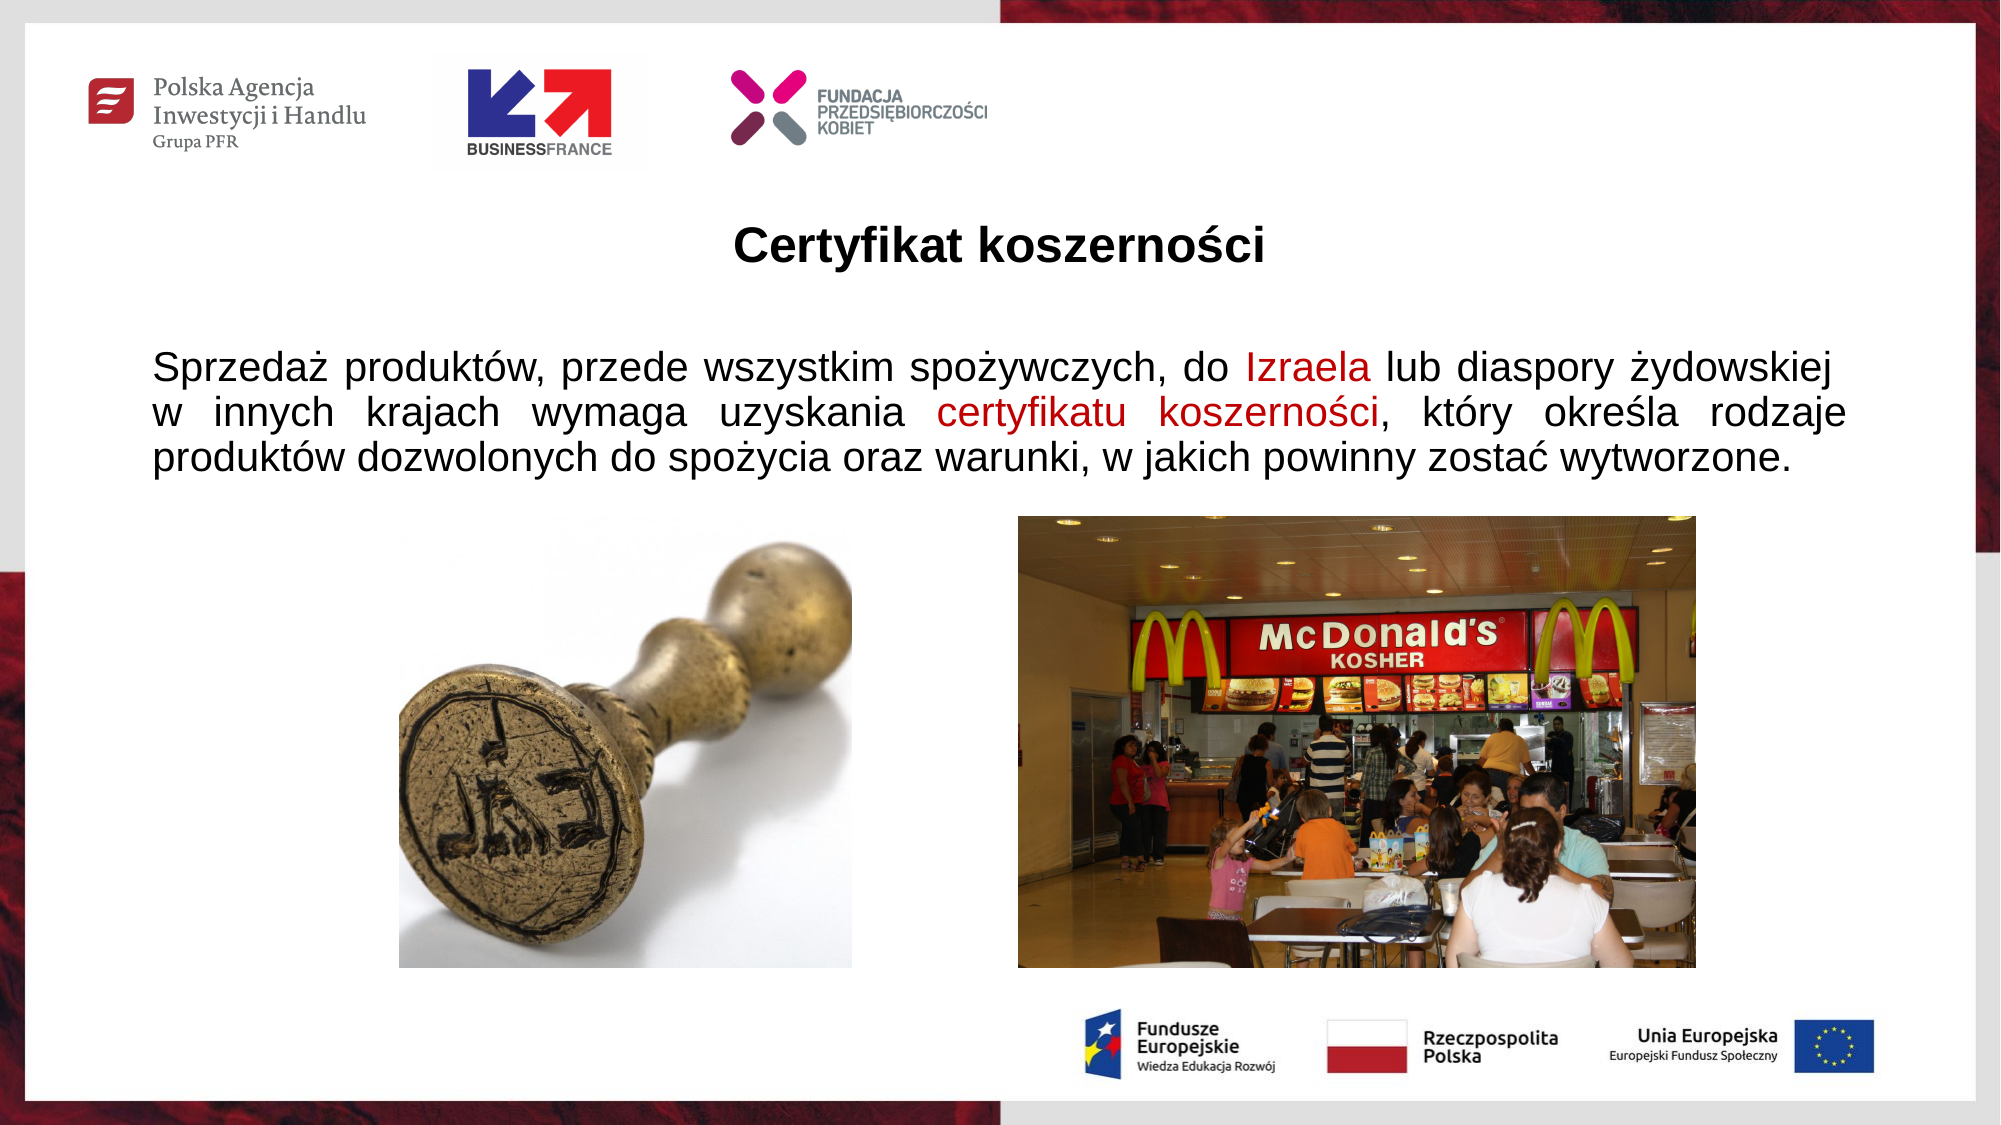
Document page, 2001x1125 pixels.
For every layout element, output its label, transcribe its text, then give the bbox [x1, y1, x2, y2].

picture [0, 0, 2001, 1125]
list Sprzedaż produktów, przede wszystkim spożywczych, do Izraela lub diaspory żydowskiej w innych krajach wymaga uzyskania certyfikatu koszerności, który określa rodzaje produktów dozwolonych do spożycia oraz warunki, w jakich powinny zostać wytworzone. [137, 338, 1863, 1052]
title Certyfikat koszerności [137, 137, 1863, 338]
